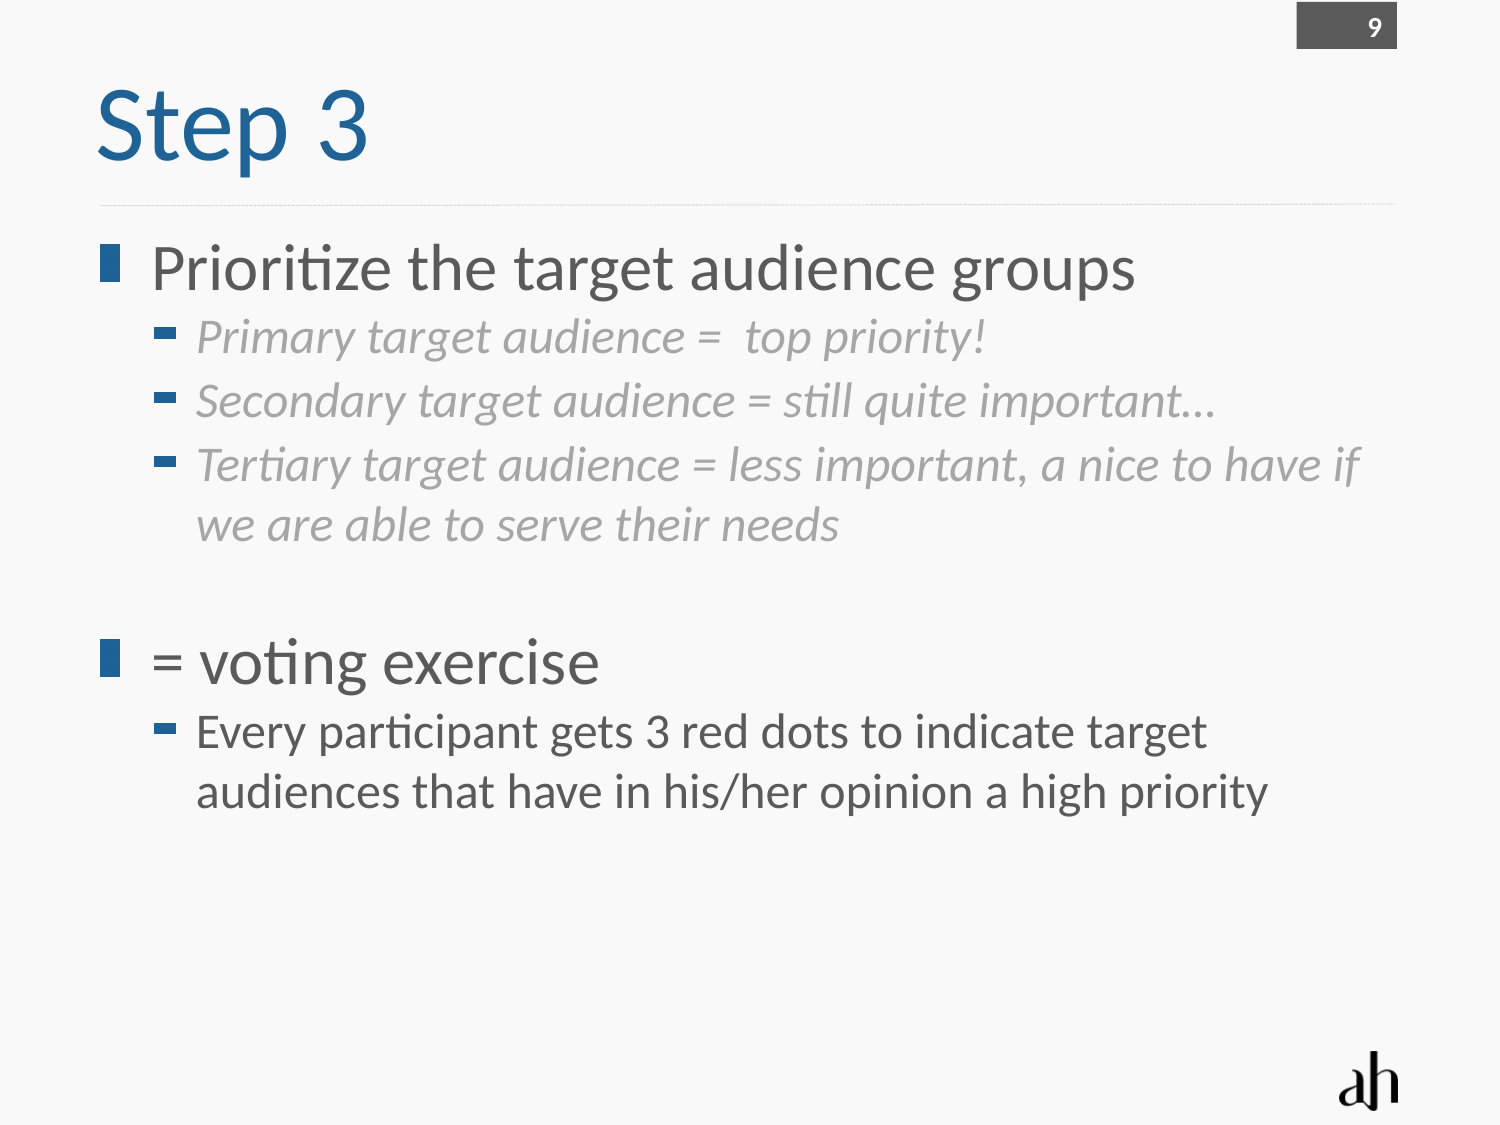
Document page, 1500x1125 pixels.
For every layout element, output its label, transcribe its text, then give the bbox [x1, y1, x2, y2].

title Step 3 [80, 23, 1305, 190]
picture [154, 392, 176, 403]
picture [154, 456, 176, 467]
picture [1339, 1051, 1398, 1111]
picture [100, 244, 120, 282]
picture [154, 723, 176, 734]
list Prioritize the target audience groups Primary target audience = top priority! Secondary target audience = still quite important… Tertiary target audience = less important, a nice to have if we are able to serve their needs = voting exercise Every participant gets 3 red dots to indicate target audiences that have in his/her opinion a high priority [80, 215, 1395, 1020]
picture [154, 327, 176, 339]
slide_number 9 [1296, 1, 1397, 49]
picture [100, 639, 120, 677]
